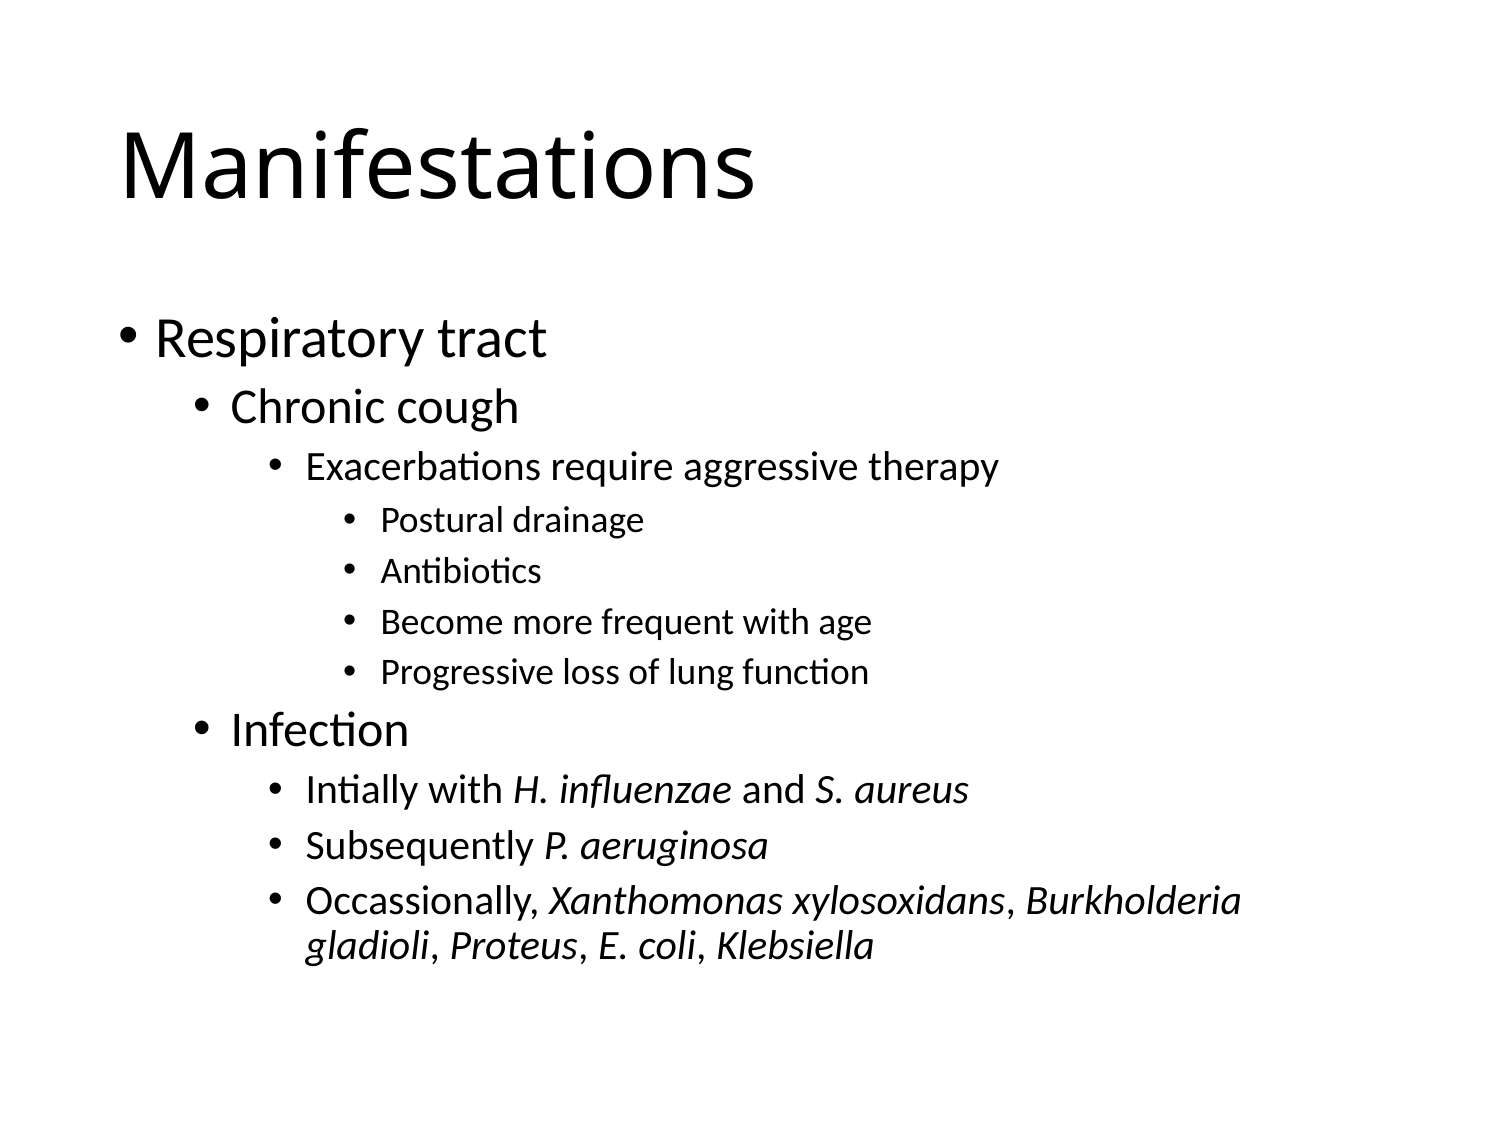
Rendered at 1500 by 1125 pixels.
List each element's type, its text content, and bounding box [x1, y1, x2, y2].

list Respiratory tract Chronic cough Exacerbations require aggressive therapy Postural drainage Antibiotics Become more frequent with age Progressive loss of lung function Infection Intially with H. influenzae and S. aureus Subsequently P. aeruginosa Occassionally, Xanthomonas xylosoxidans, Burkholderia gladioli, Proteus, E. coli, Klebsiella [103, 299, 1397, 1014]
title Manifestations [103, 59, 1397, 278]
